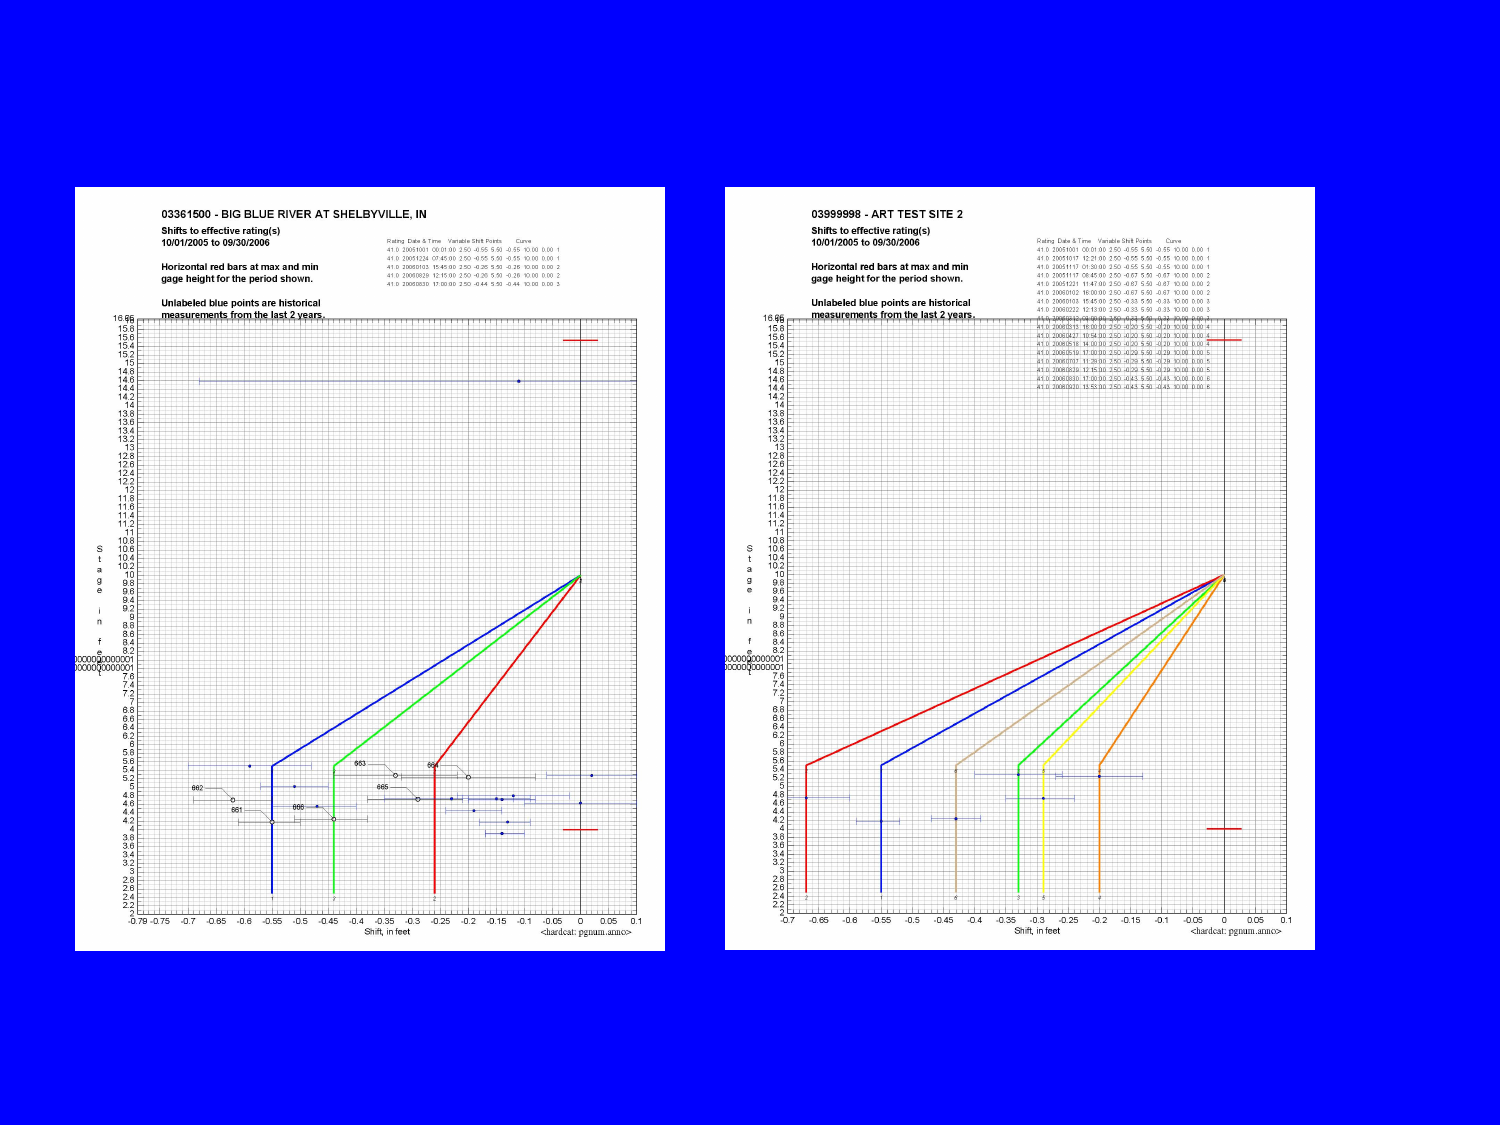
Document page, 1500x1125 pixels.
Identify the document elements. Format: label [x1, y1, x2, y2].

picture [74, 187, 665, 951]
picture [724, 187, 1315, 951]
